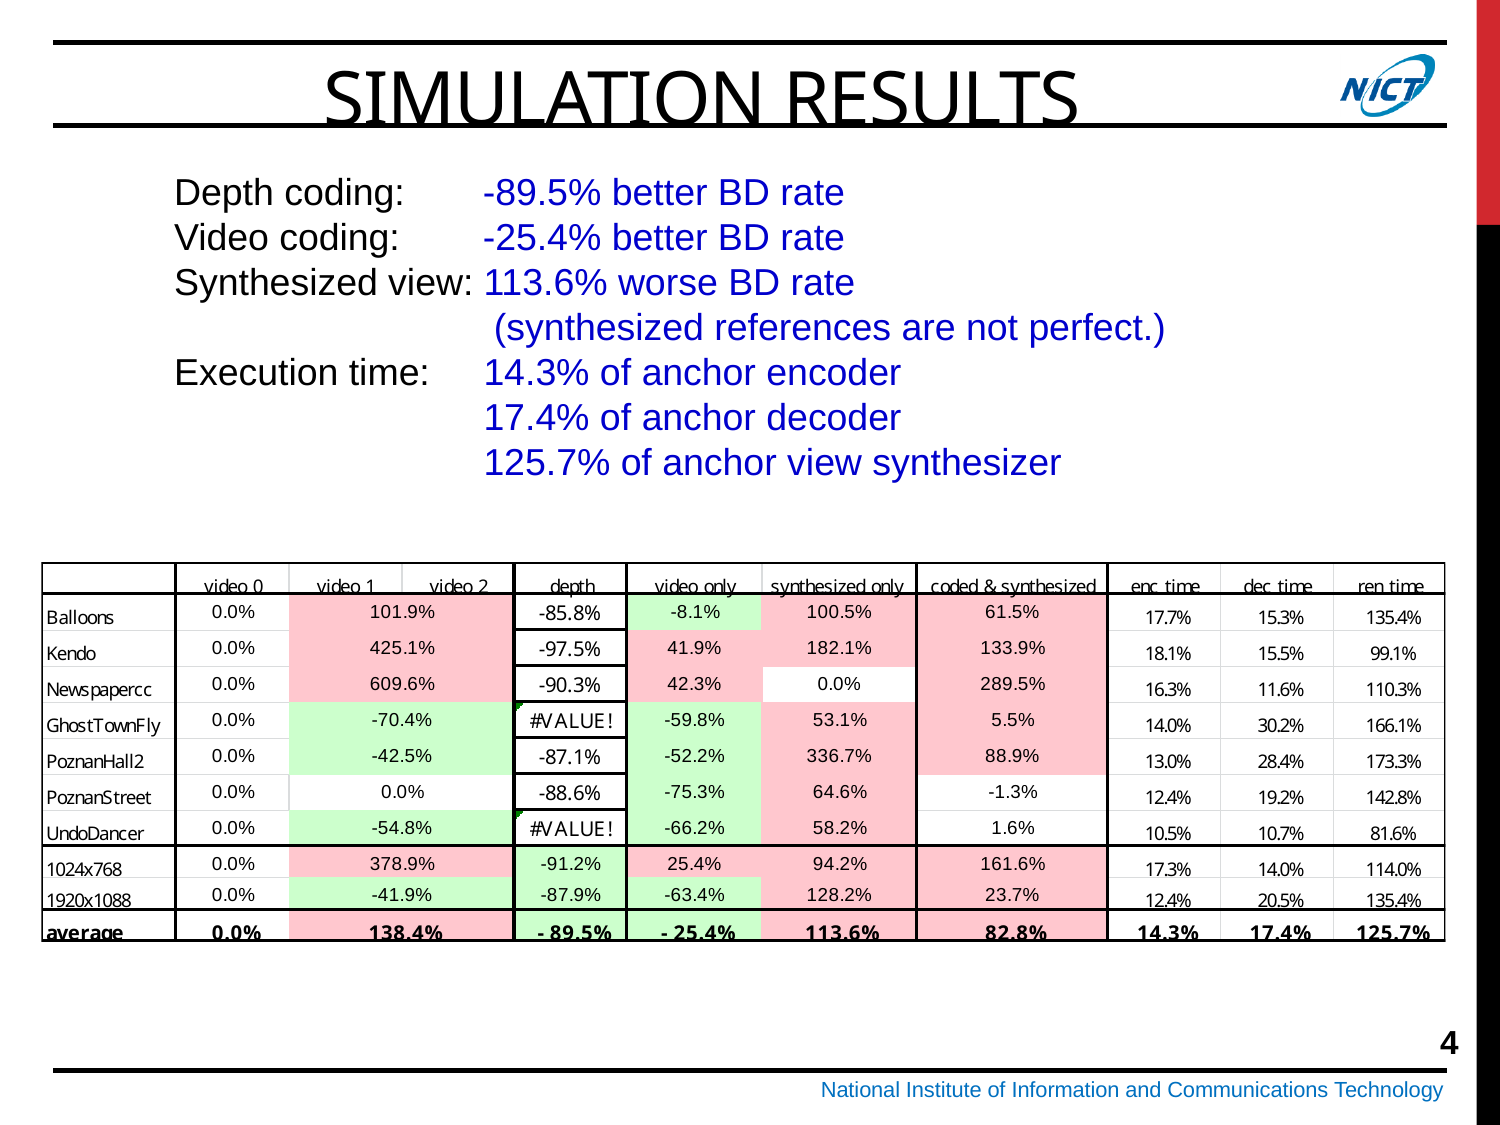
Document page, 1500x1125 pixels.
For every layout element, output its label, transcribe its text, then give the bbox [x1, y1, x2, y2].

text_box Depth coding: -89.5% better BD rate Video coding: -25.4% better BD rate Synthesized view: 113.6% worse BD rate (synthesized references are not perfect.) Execution time: 14.3% of anchor encoder 17.4% of anchor decoder 125.7% of anchor view synthesizer [159, 160, 1459, 491]
picture [40, 561, 1448, 944]
picture [1340, 54, 1435, 117]
slide_number 4 [1411, 1011, 1474, 1072]
text_box Simulation results [64, 42, 1340, 149]
